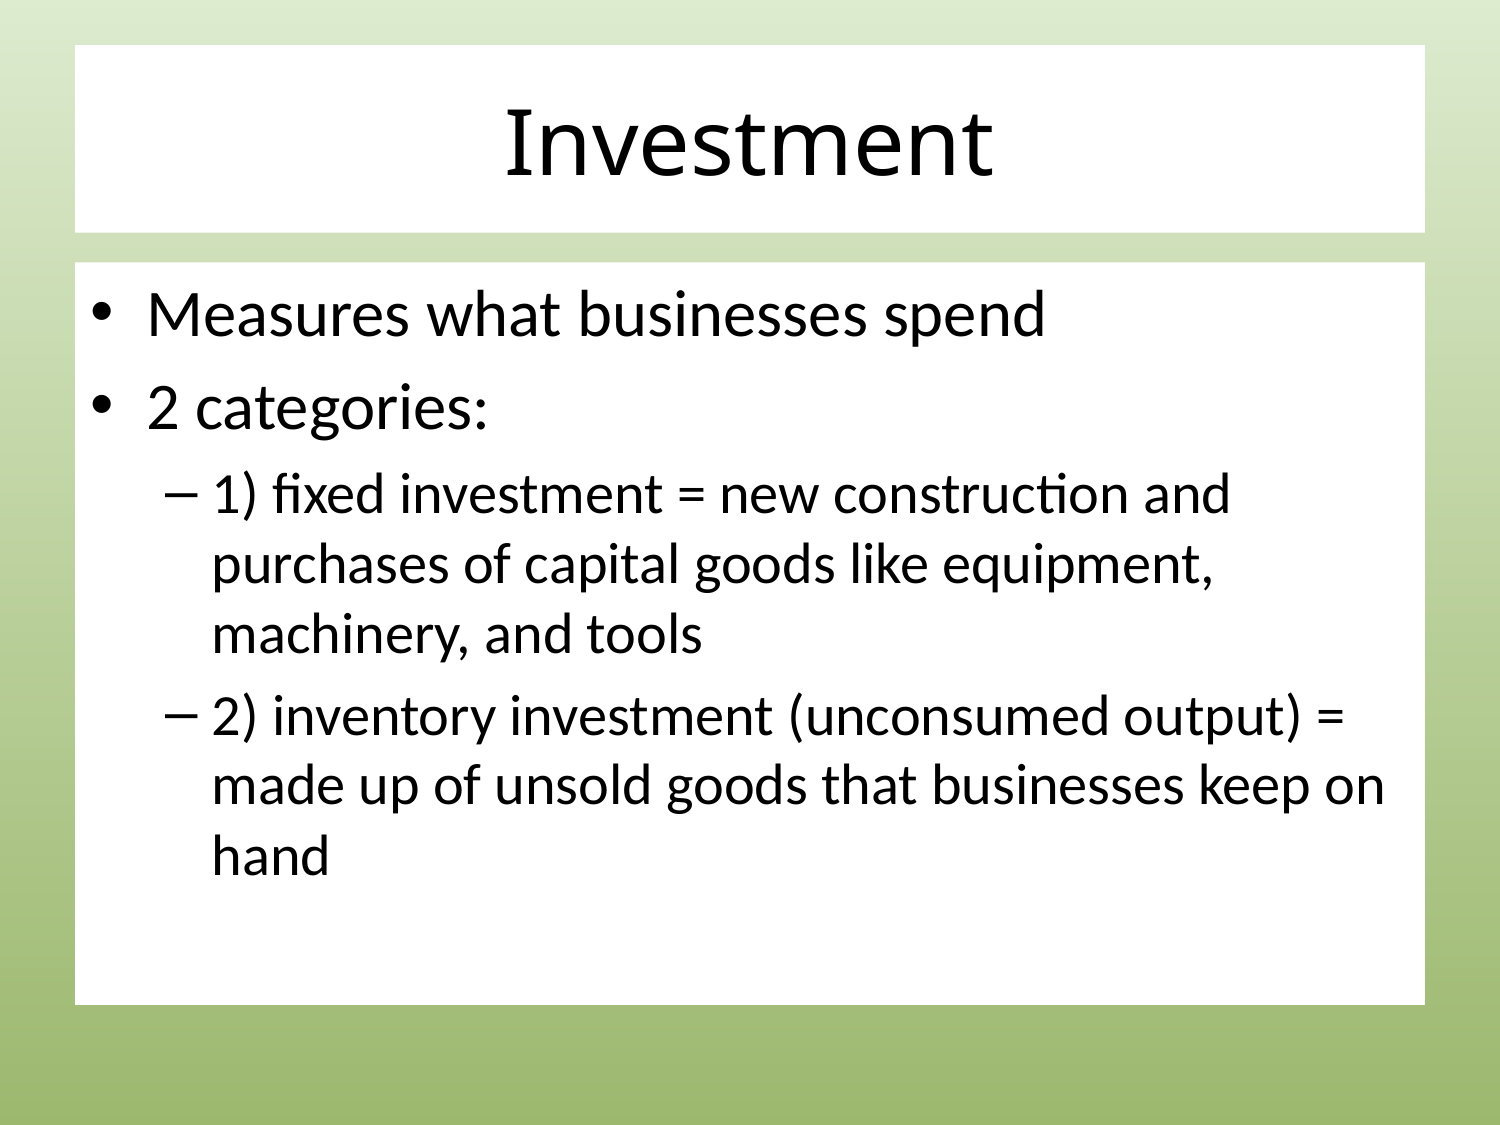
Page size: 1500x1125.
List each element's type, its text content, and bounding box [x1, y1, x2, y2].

list Measures what businesses spend 2 categories: 1) fixed investment = new construction and purchases of capital goods like equipment, machinery, and tools 2) inventory investment (unconsumed output) = made up of unsold goods that businesses keep on hand [75, 262, 1425, 1005]
title Investment [75, 45, 1425, 233]
